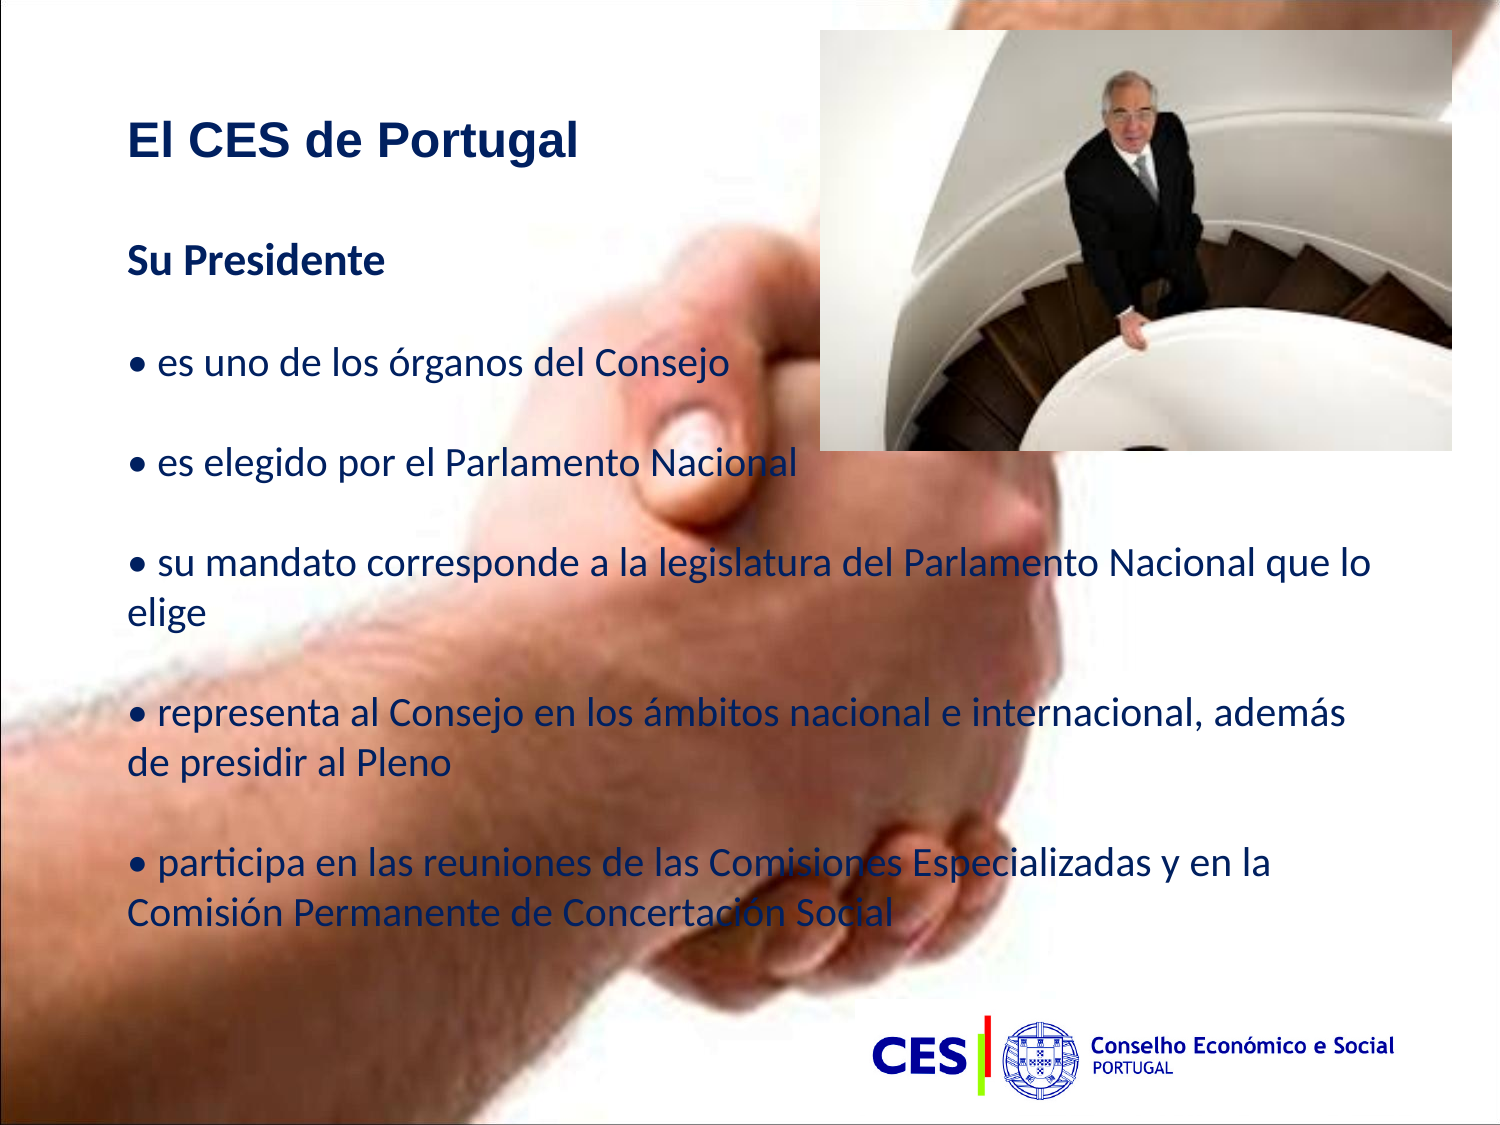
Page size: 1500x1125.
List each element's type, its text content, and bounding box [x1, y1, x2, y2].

text_box El CES de Portugal [112, 100, 595, 176]
picture [0, 0, 1500, 1125]
text_box Su Presidente • es uno de los órganos del Consejo • es elegido por el Parlamento Nacional • su mandato corresponde a la legislatura del Parlamento Nacional que lo elige • representa al Consejo en los ámbitos nacional e internacional, además de presidir al Pleno • participa en las reuniones de las Comisiones Especializadas y en la Comisión Permanente de Concertación Social [112, 222, 1412, 993]
